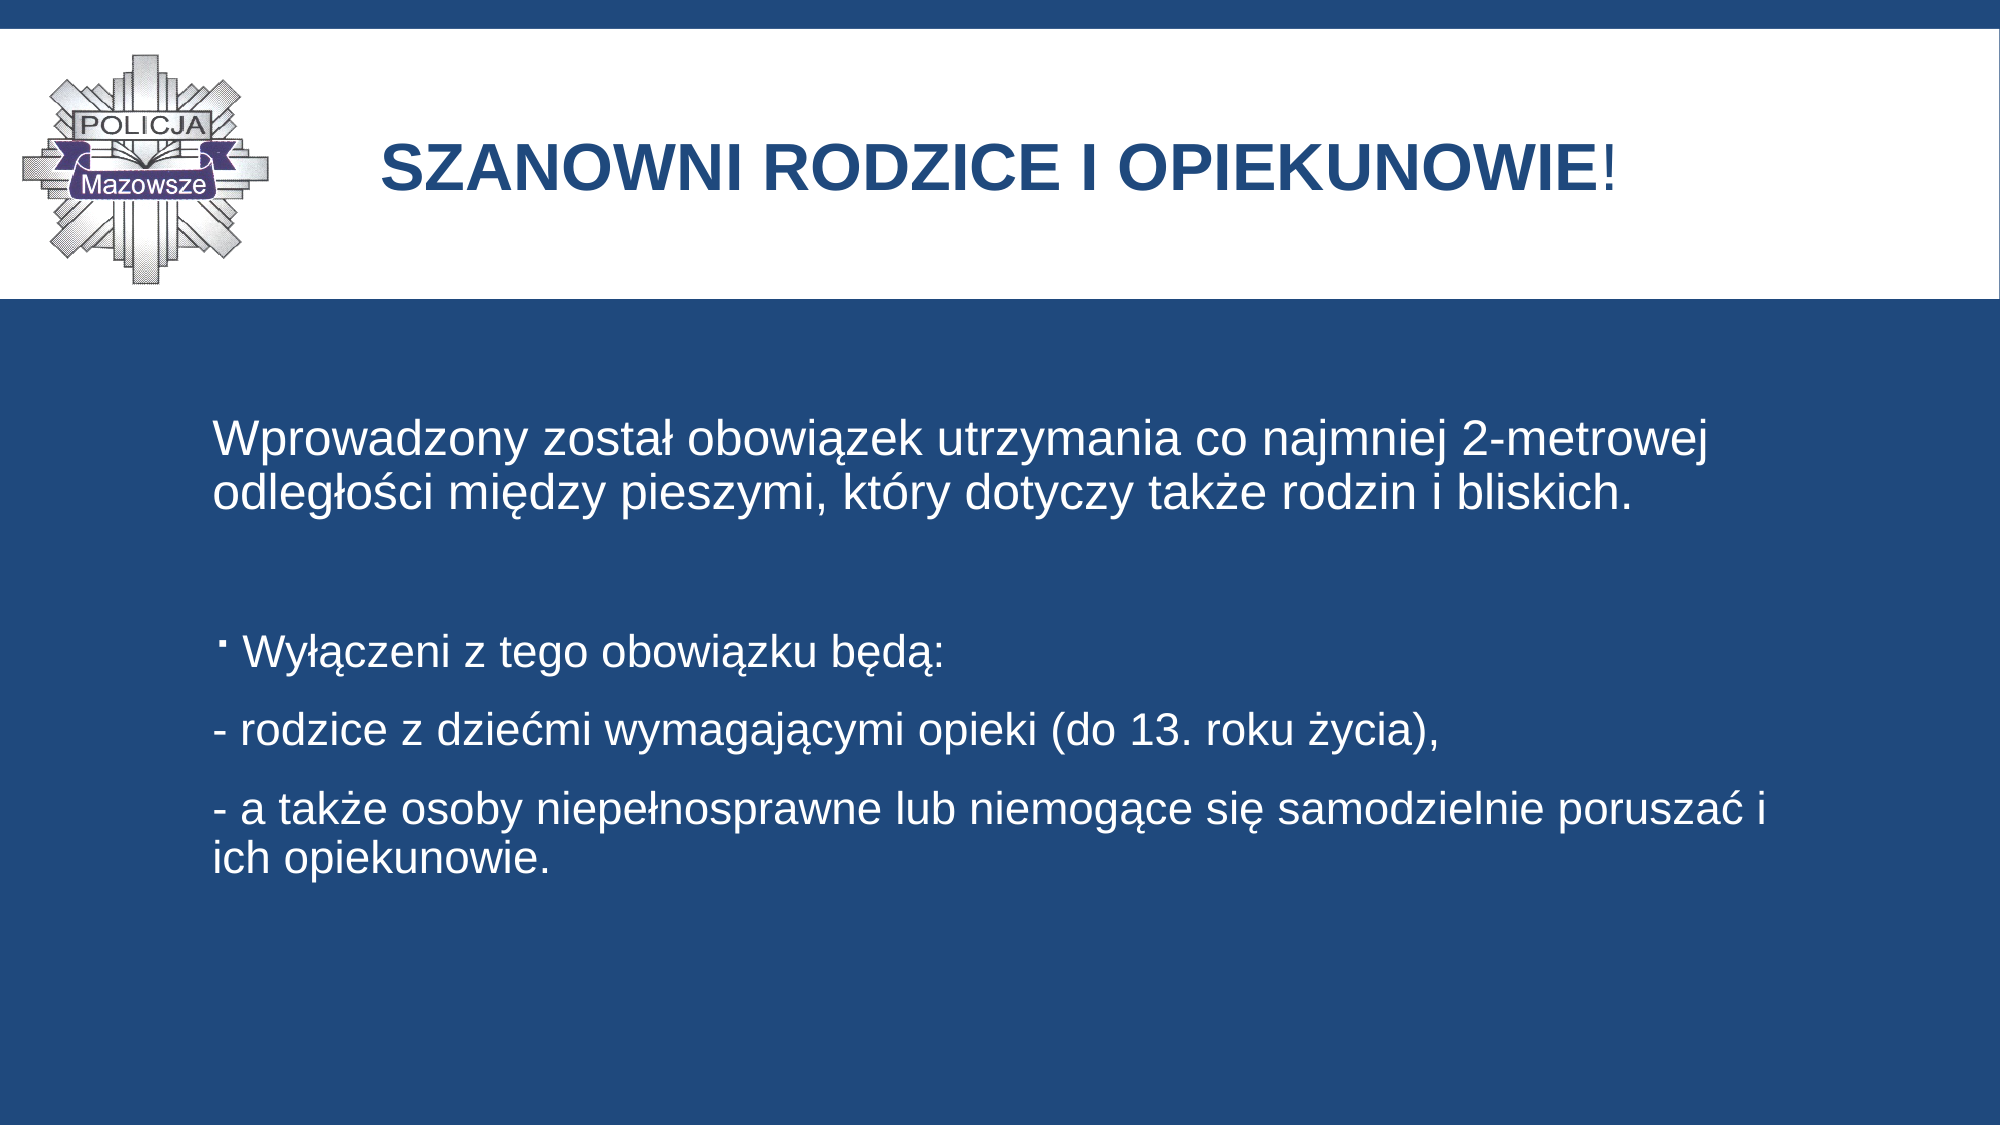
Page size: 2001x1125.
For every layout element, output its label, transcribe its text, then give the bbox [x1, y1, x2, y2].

picture [0, 30, 293, 295]
list Wprowadzony został obowiązek utrzymania co najmniej 2-metrowej odległości między pieszymi, który dotyczy także rodzin i bliskich. Wyłączeni z tego obowiązku będą: - rodzice z dziećmi wymagającymi opieki (do 13. roku życia), - a także osoby niepełnosprawne lub niemogące się samodzielnie poruszać i ich opiekunowie. [197, 404, 1803, 1020]
title Szanowni Rodzice i Opiekunowie! [298, 46, 1803, 295]
